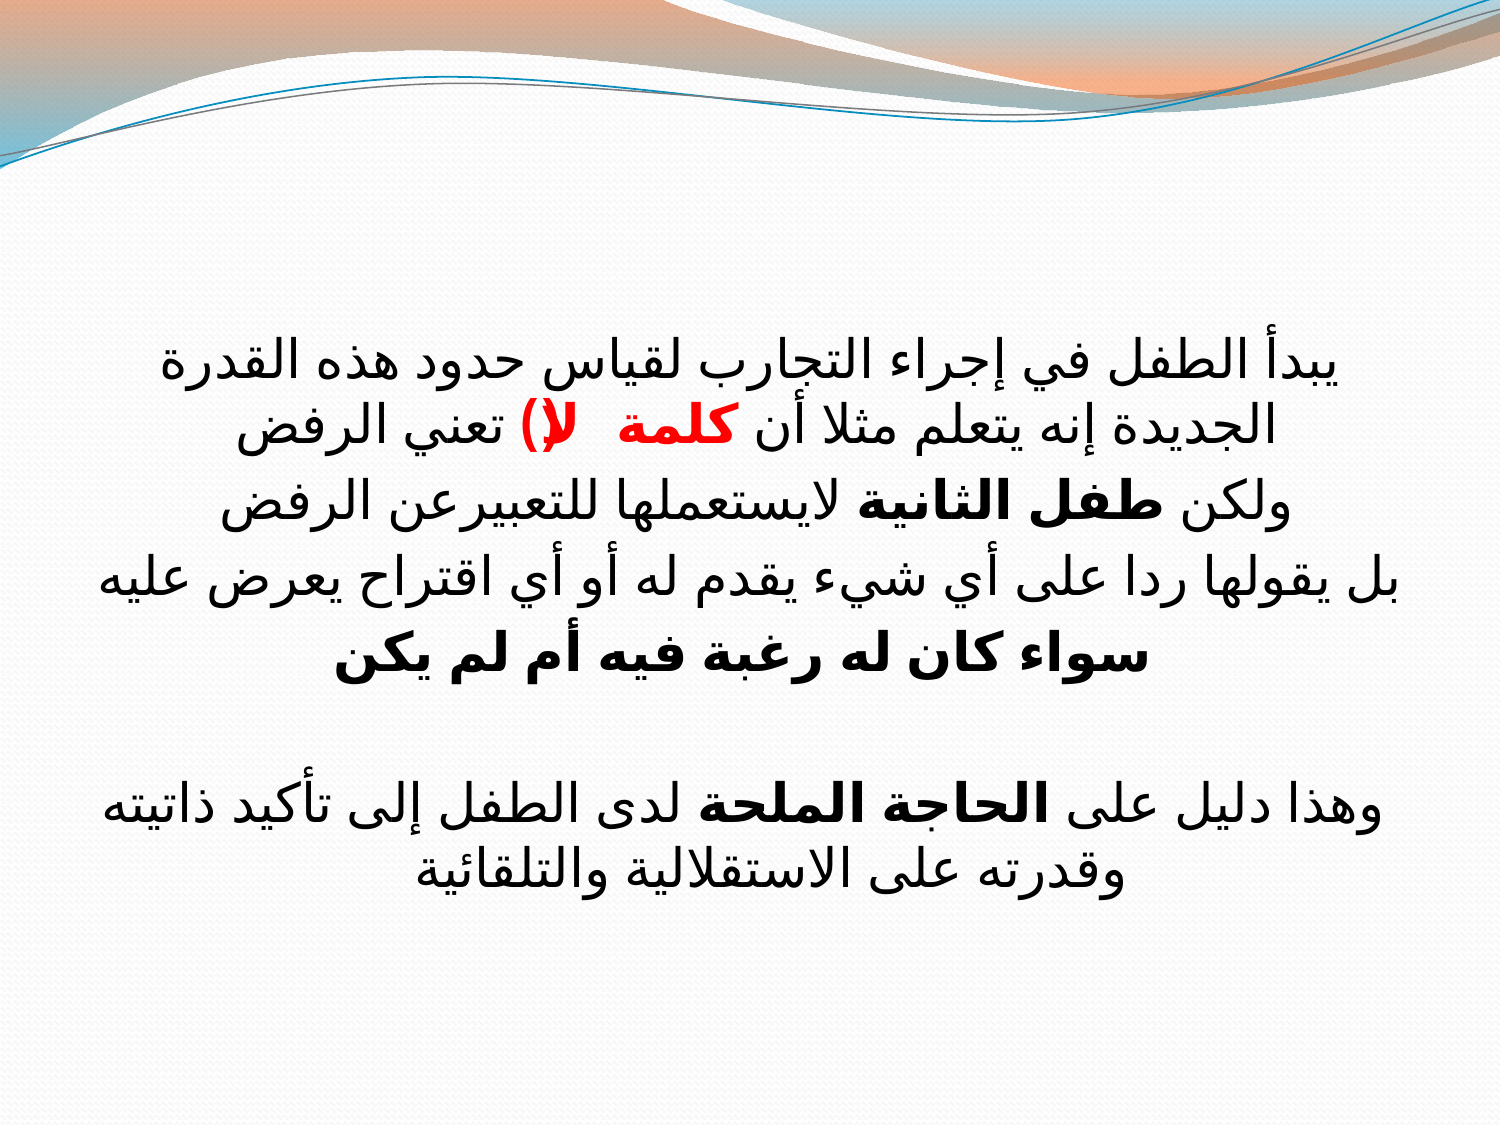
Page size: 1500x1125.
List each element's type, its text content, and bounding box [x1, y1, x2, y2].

list يبدأ الطفل في إجراء التجارب لقياس حدود هذه القدرة الجديدة إنه يتعلم مثلا أن كلمة (لا) تعني الرفض ولكن طفل الثانية لايستعملها للتعبيرعن الرفض بل يقولها ردا على أي شيء يقدم له أو أي اقتراح يعرض عليه سواء كان له رغبة فيه أم لم يكن وهذا دليل على الحاجة الملحة لدى الطفل إلى تأكيد ذاتيته وقدرته على الاستقلالية والتلقائية [75, 317, 1425, 1038]
